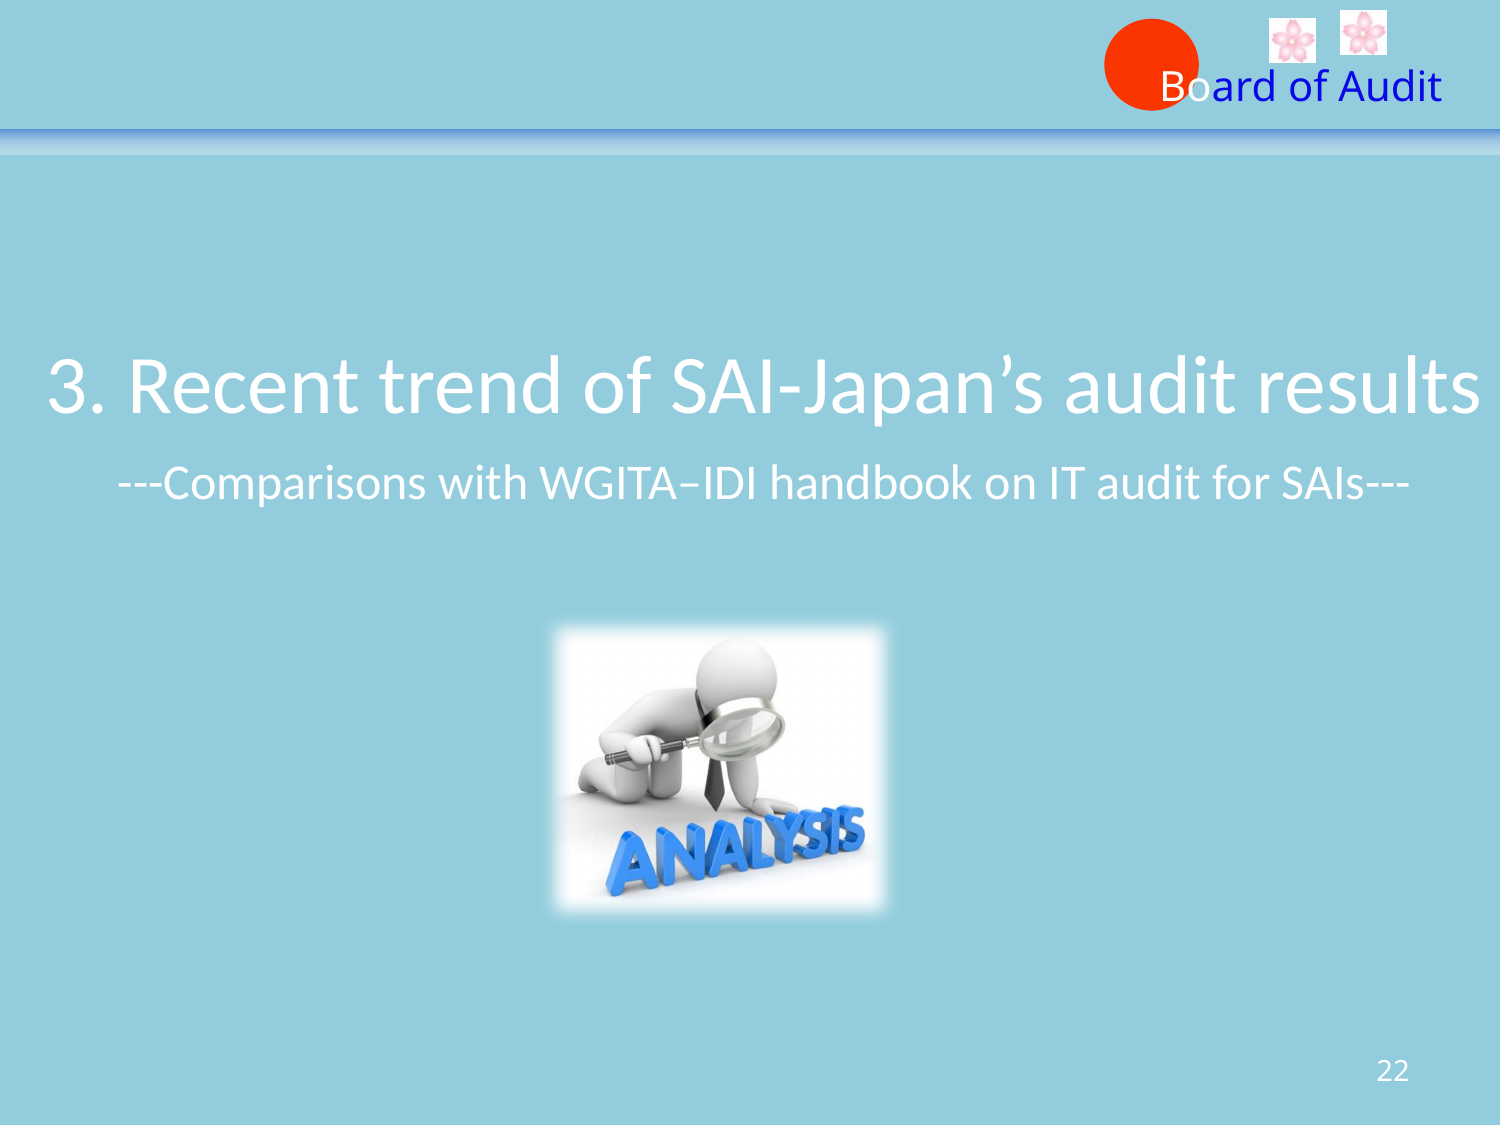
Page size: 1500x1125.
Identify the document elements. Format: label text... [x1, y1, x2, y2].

picture [1340, 10, 1387, 55]
picture [1269, 18, 1316, 63]
slide_number 22 [1074, 1042, 1425, 1103]
text_box ---Comparisons with WGITA–IDI handbook on IT audit for SAIs--- [73, 442, 1456, 517]
picture [537, 609, 903, 929]
text_box 3. Recent trend of SAI-Japan’s audit results [30, 322, 1499, 438]
